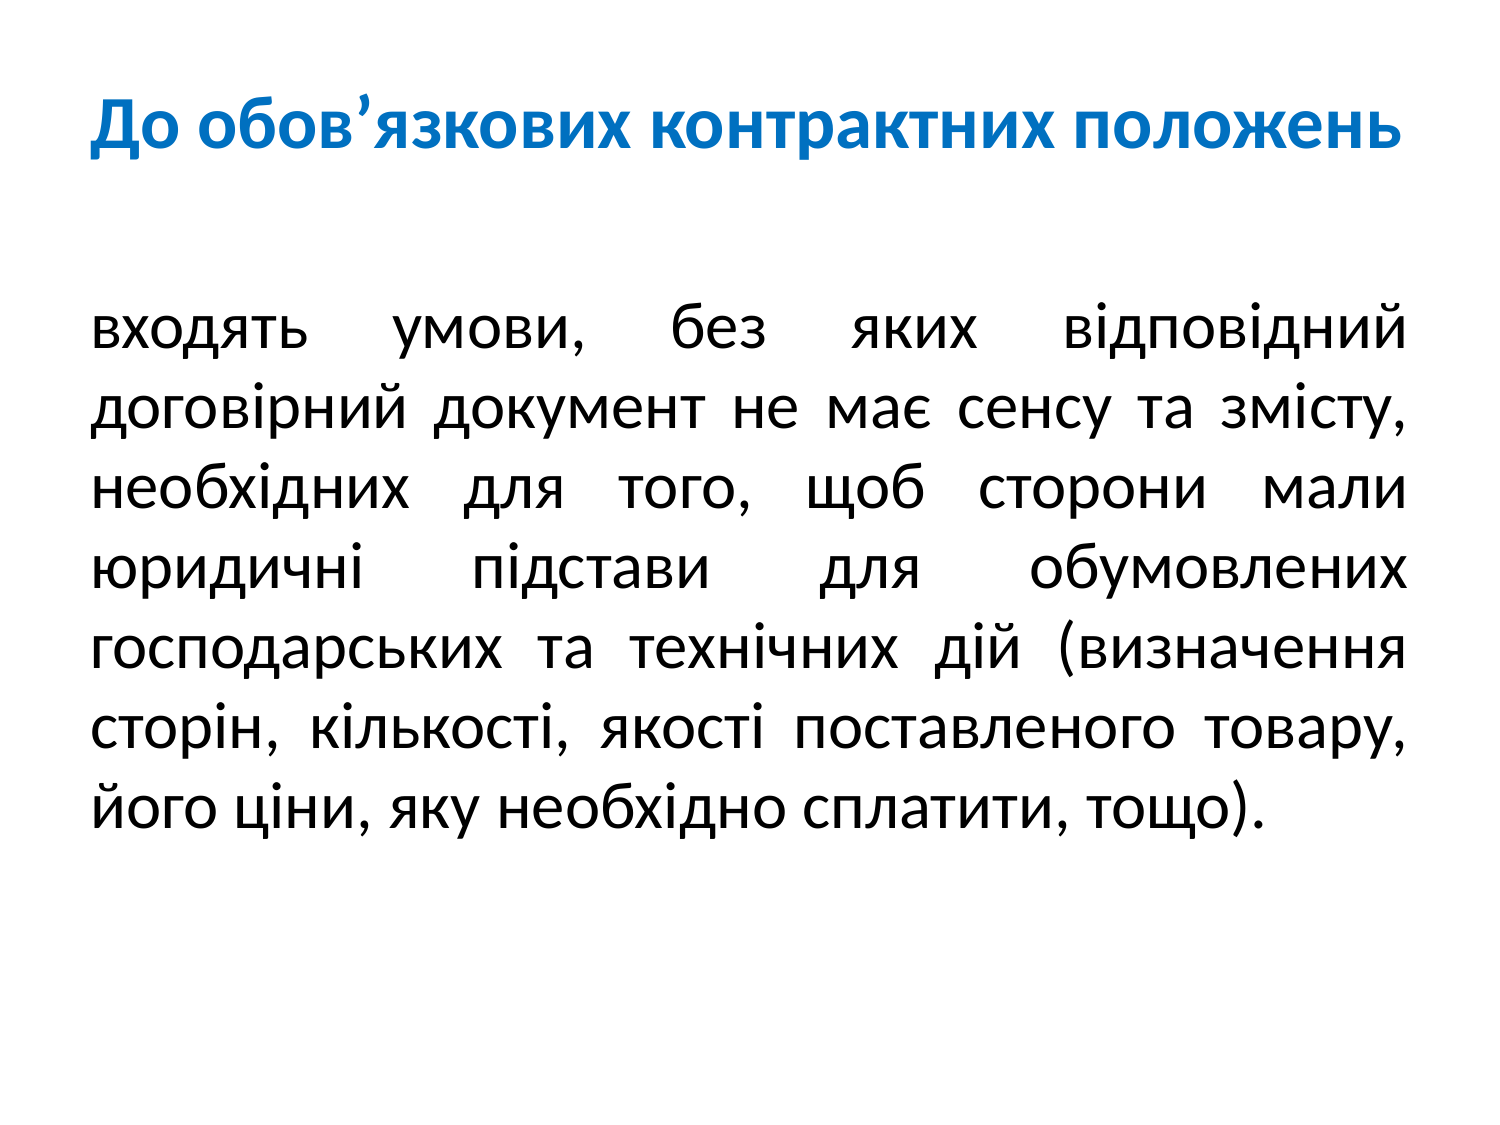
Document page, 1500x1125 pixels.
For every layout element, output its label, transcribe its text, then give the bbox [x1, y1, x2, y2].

list До обов’язкових контрактних положень входять умови, без яких відповідний договірний документ не має сенсу та змісту, необхідних для того, щоб сторони мали юридичні підстави для обумовлених господарських та технічних дій (визначення сторін, кількості, якості поставленого товару, його ціни, яку необхідно сплатити, тощо). [75, 66, 1425, 1005]
